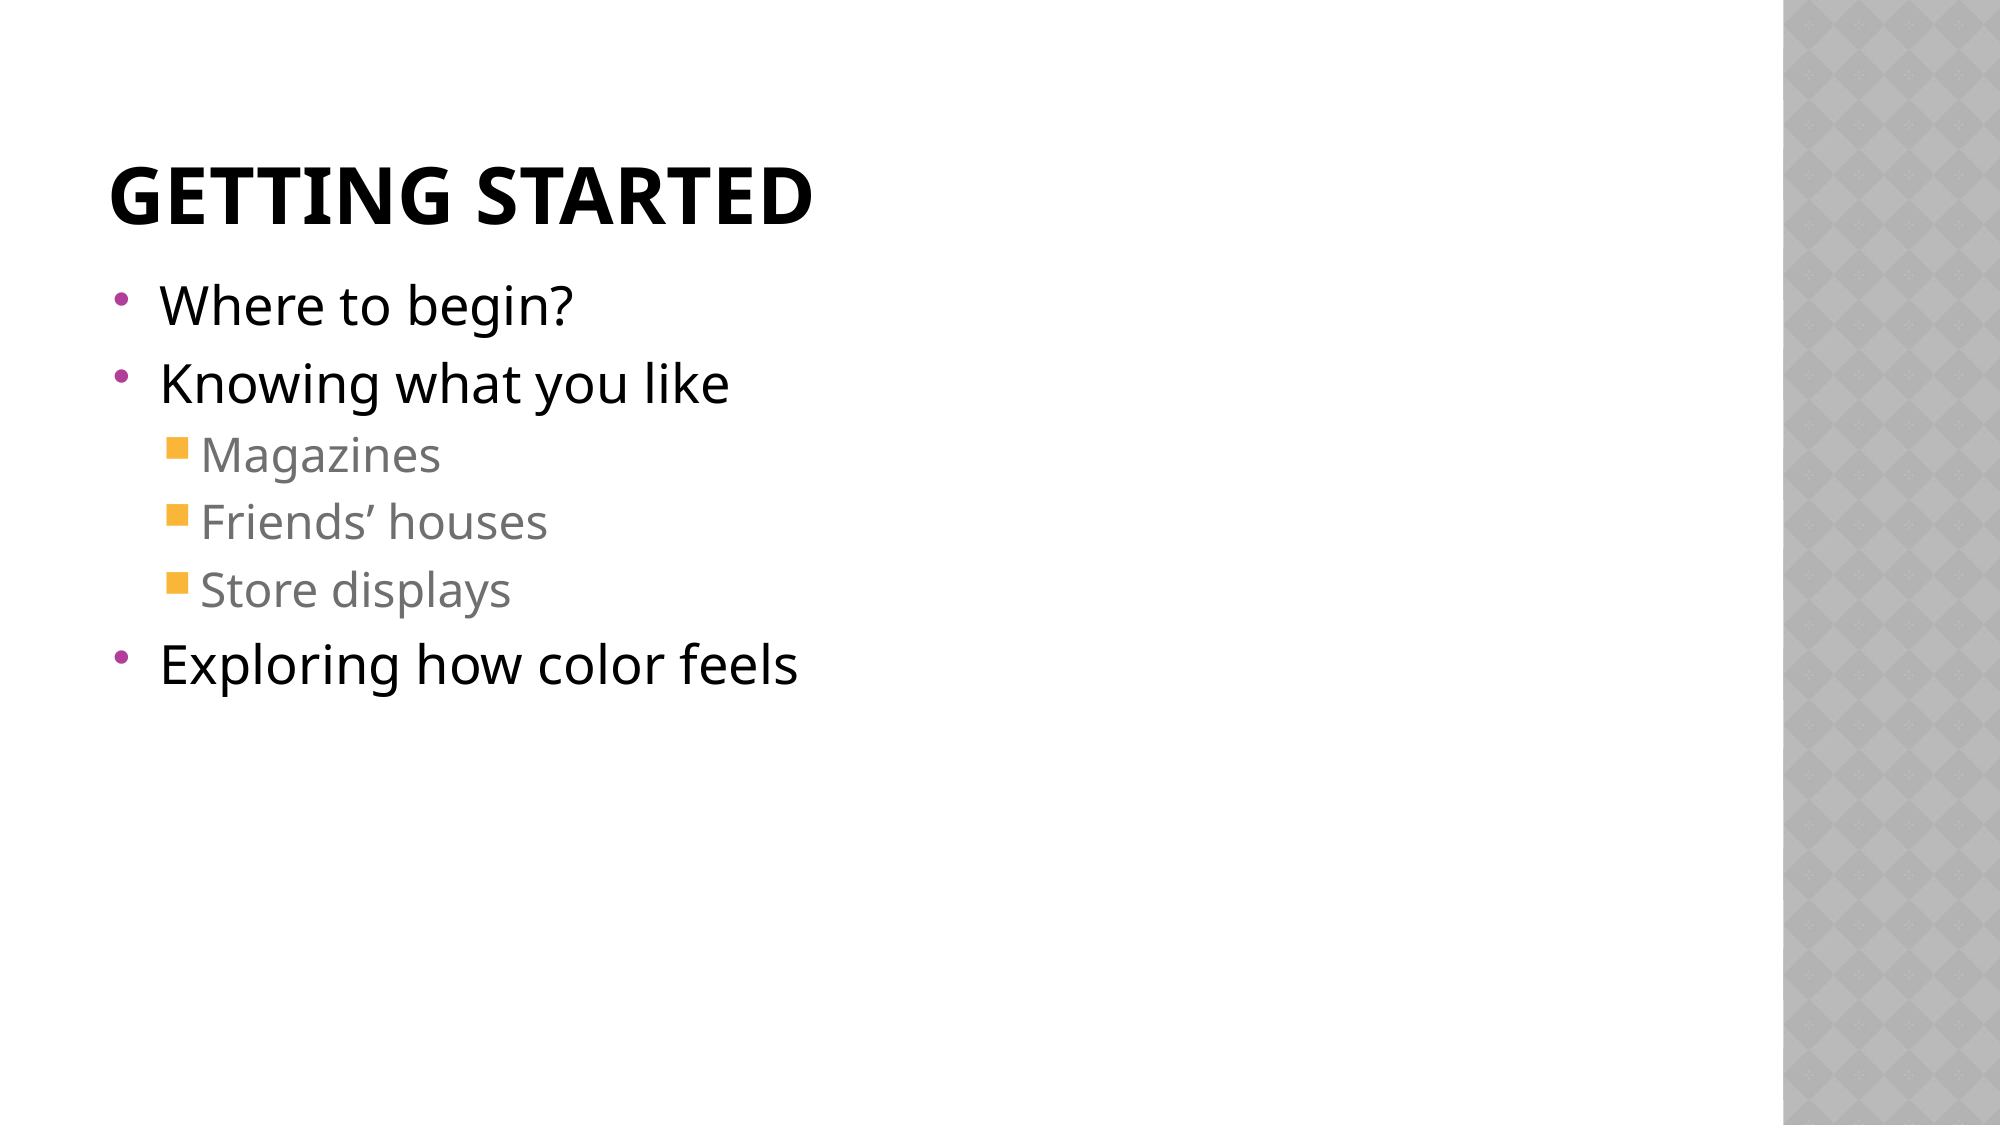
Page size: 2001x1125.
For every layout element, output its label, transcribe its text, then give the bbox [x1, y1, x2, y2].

list Where to begin? Knowing what you like Magazines Friends’ houses Store displays Exploring how color feels [99, 264, 1684, 1059]
title Getting Started [99, 52, 1684, 240]
